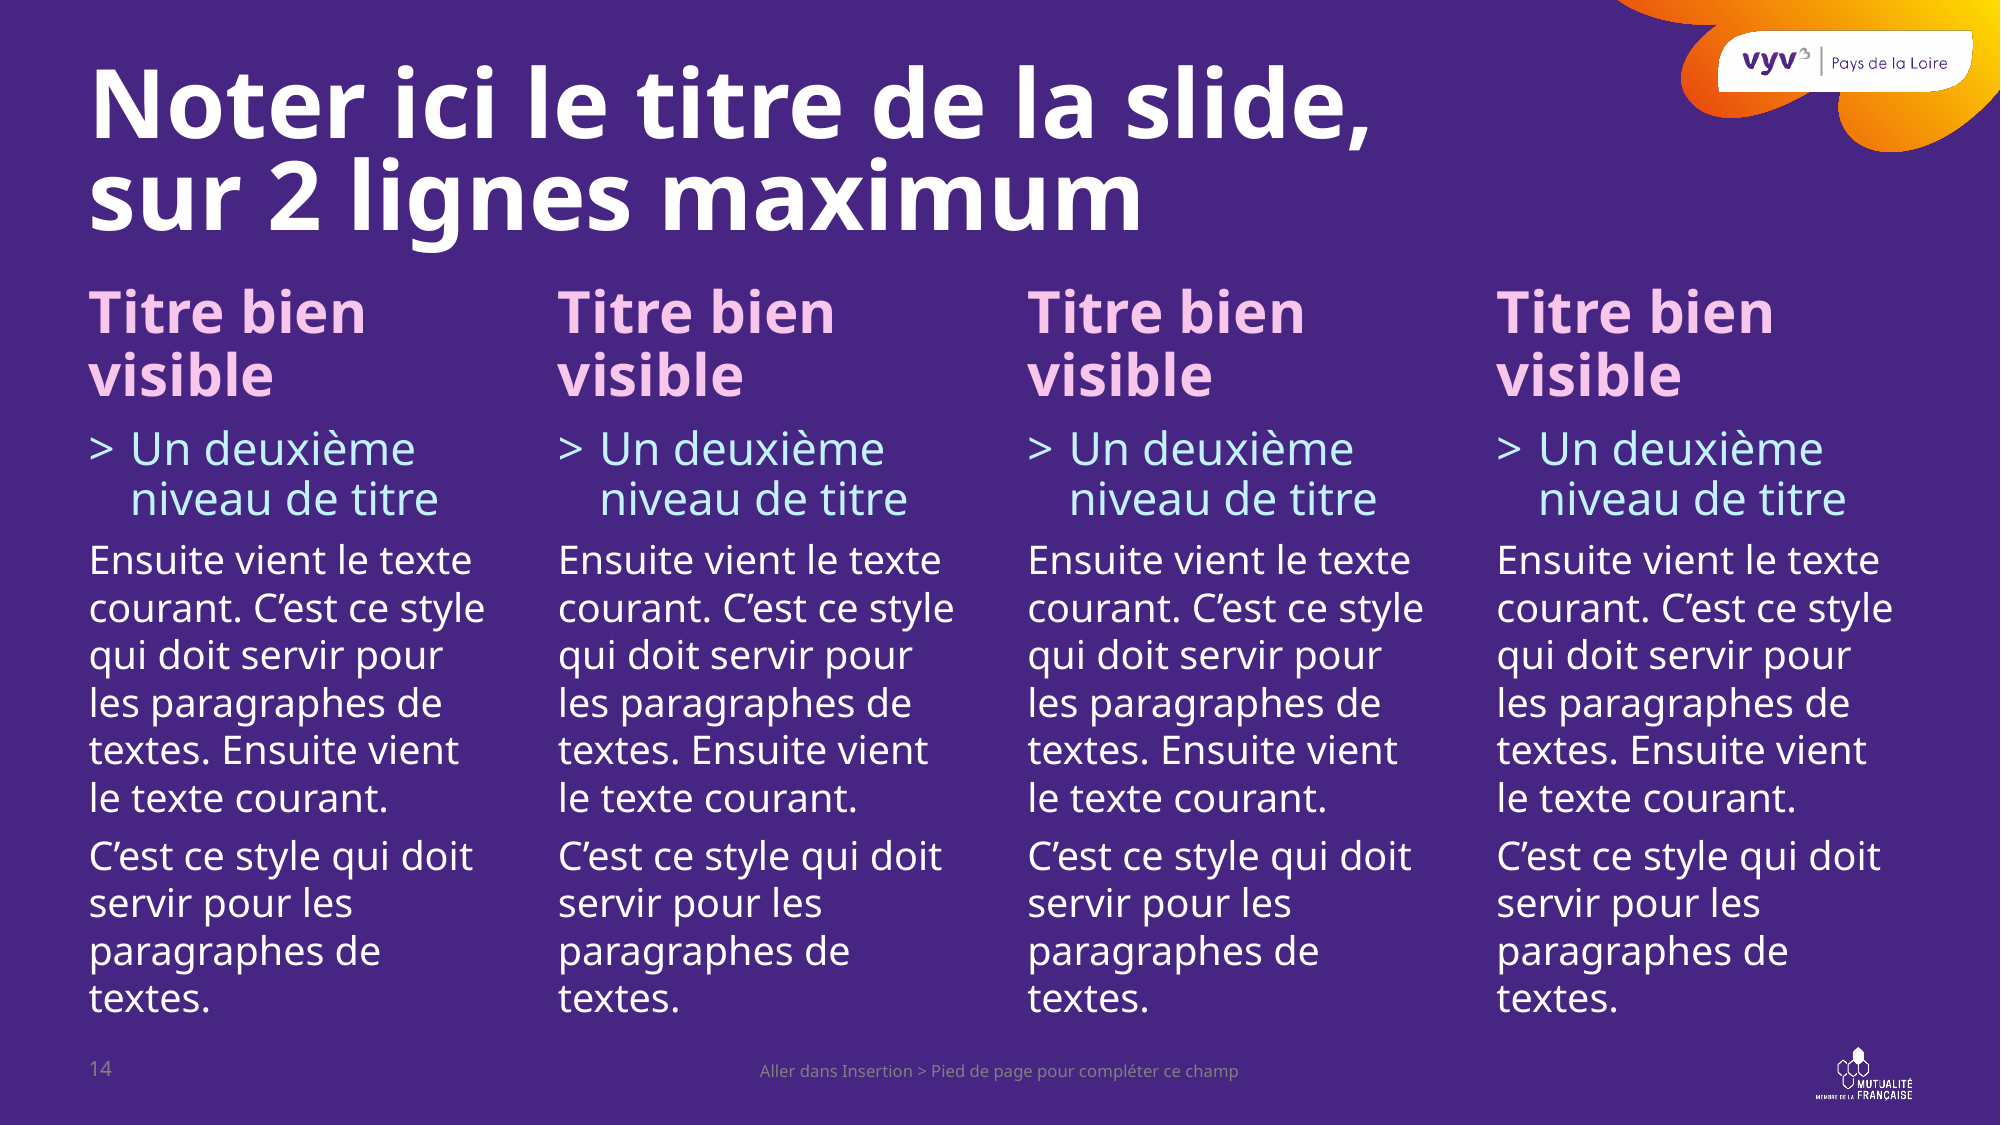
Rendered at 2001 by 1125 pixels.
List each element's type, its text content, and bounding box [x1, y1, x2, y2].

footer Aller dans Insertion > Pied de page pour compléter ce champ [207, 1063, 1794, 1085]
picture [1713, 24, 1977, 98]
list Titre bien visible Un deuxième niveau de titre Ensuite vient le texte courant. C’est ce style qui doit servir pour les paragraphes de textes. Ensuite vient le texte courant. C’est ce style qui doit servir pour les paragraphes de textes. [1496, 283, 1910, 1022]
slide_number 14 [88, 1063, 207, 1085]
list Titre bien visible Un deuxième niveau de titre Ensuite vient le texte courant. C’est ce style qui doit servir pour les paragraphes de textes. Ensuite vient le texte courant. C’est ce style qui doit servir pour les paragraphes de textes. [557, 283, 972, 1022]
title Noter ici le titre de la slide, sur 2 lignes maximum [88, 59, 1912, 254]
list Titre bien visible Un deuxième niveau de titre Ensuite vient le texte courant. C’est ce style qui doit servir pour les paragraphes de textes. Ensuite vient le texte courant. C’est ce style qui doit servir pour les paragraphes de textes. [1027, 283, 1441, 1022]
list Titre bien visible Un deuxième niveau de titre Ensuite vient le texte courant. C’est ce style qui doit servir pour les paragraphes de textes. Ensuite vient le texte courant. C’est ce style qui doit servir pour les paragraphes de textes. [88, 283, 502, 1022]
picture [1816, 1047, 1912, 1101]
